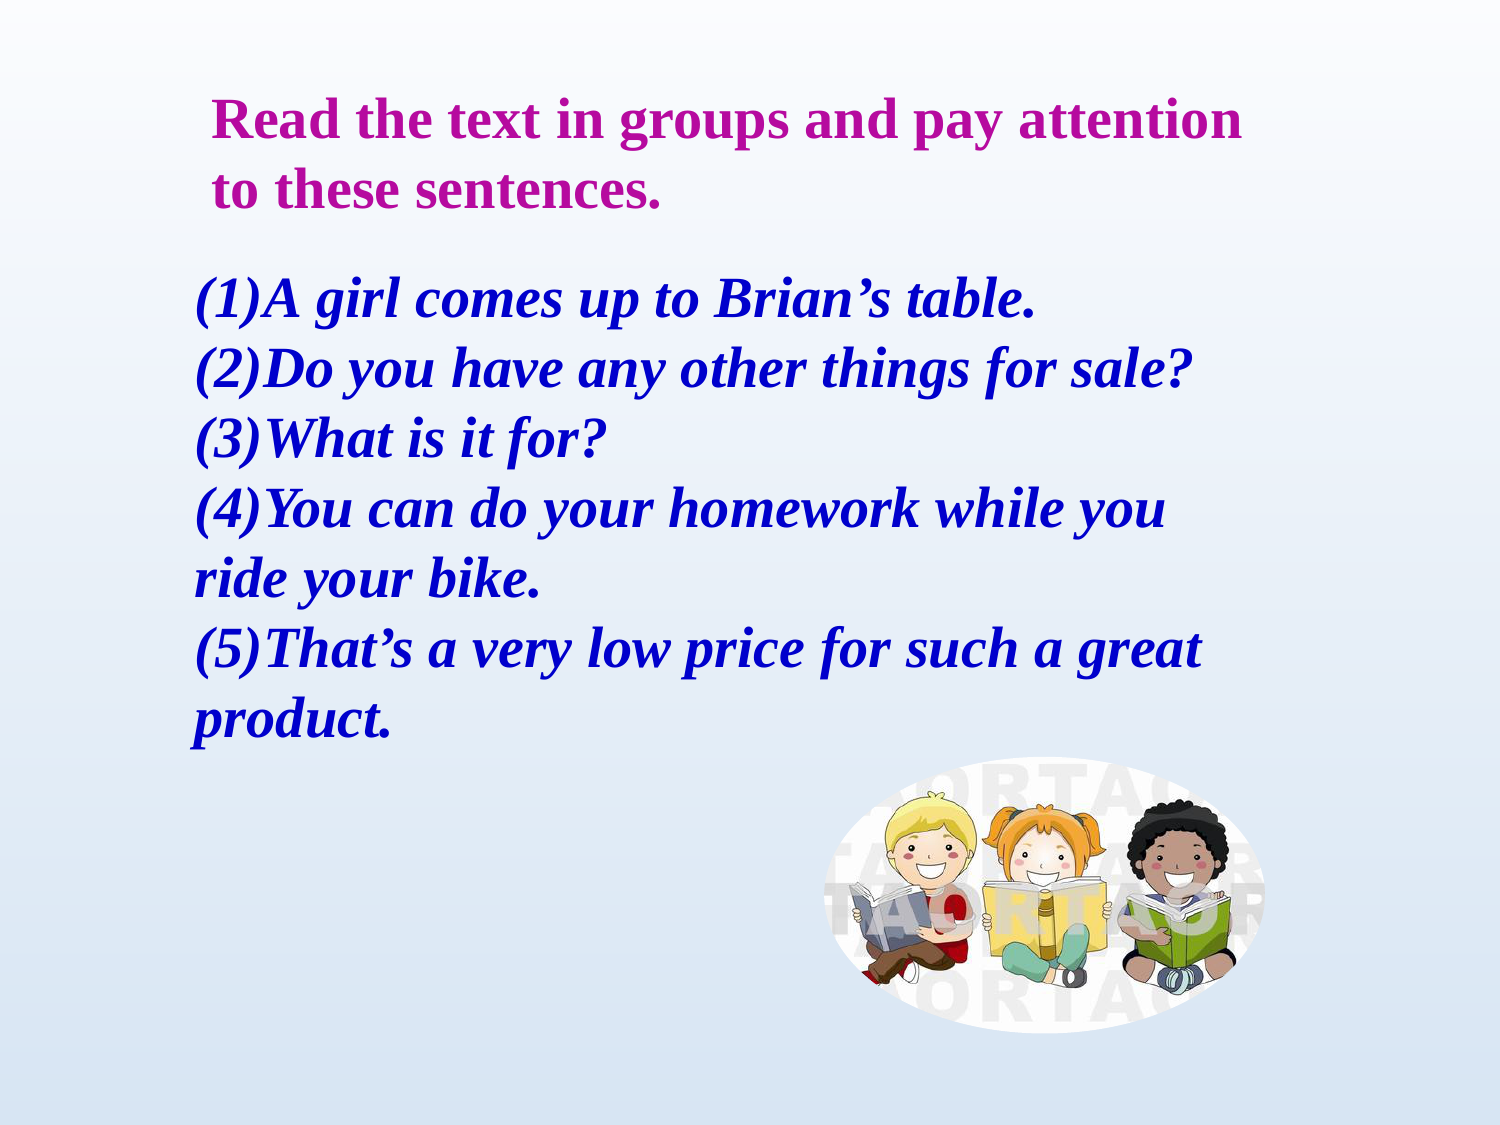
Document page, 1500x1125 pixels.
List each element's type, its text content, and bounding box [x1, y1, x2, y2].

picture [823, 756, 1266, 1034]
text_box (1)A girl comes up to Brian’s table. (2)Do you have any other things for sale? (3)What is it for? (4)You can do your homework while you ride your bike. (5)That’s a very low price for such a great product. [180, 251, 1231, 757]
text_box Read the text in groups and pay attention to these sentences. [196, 72, 1265, 228]
